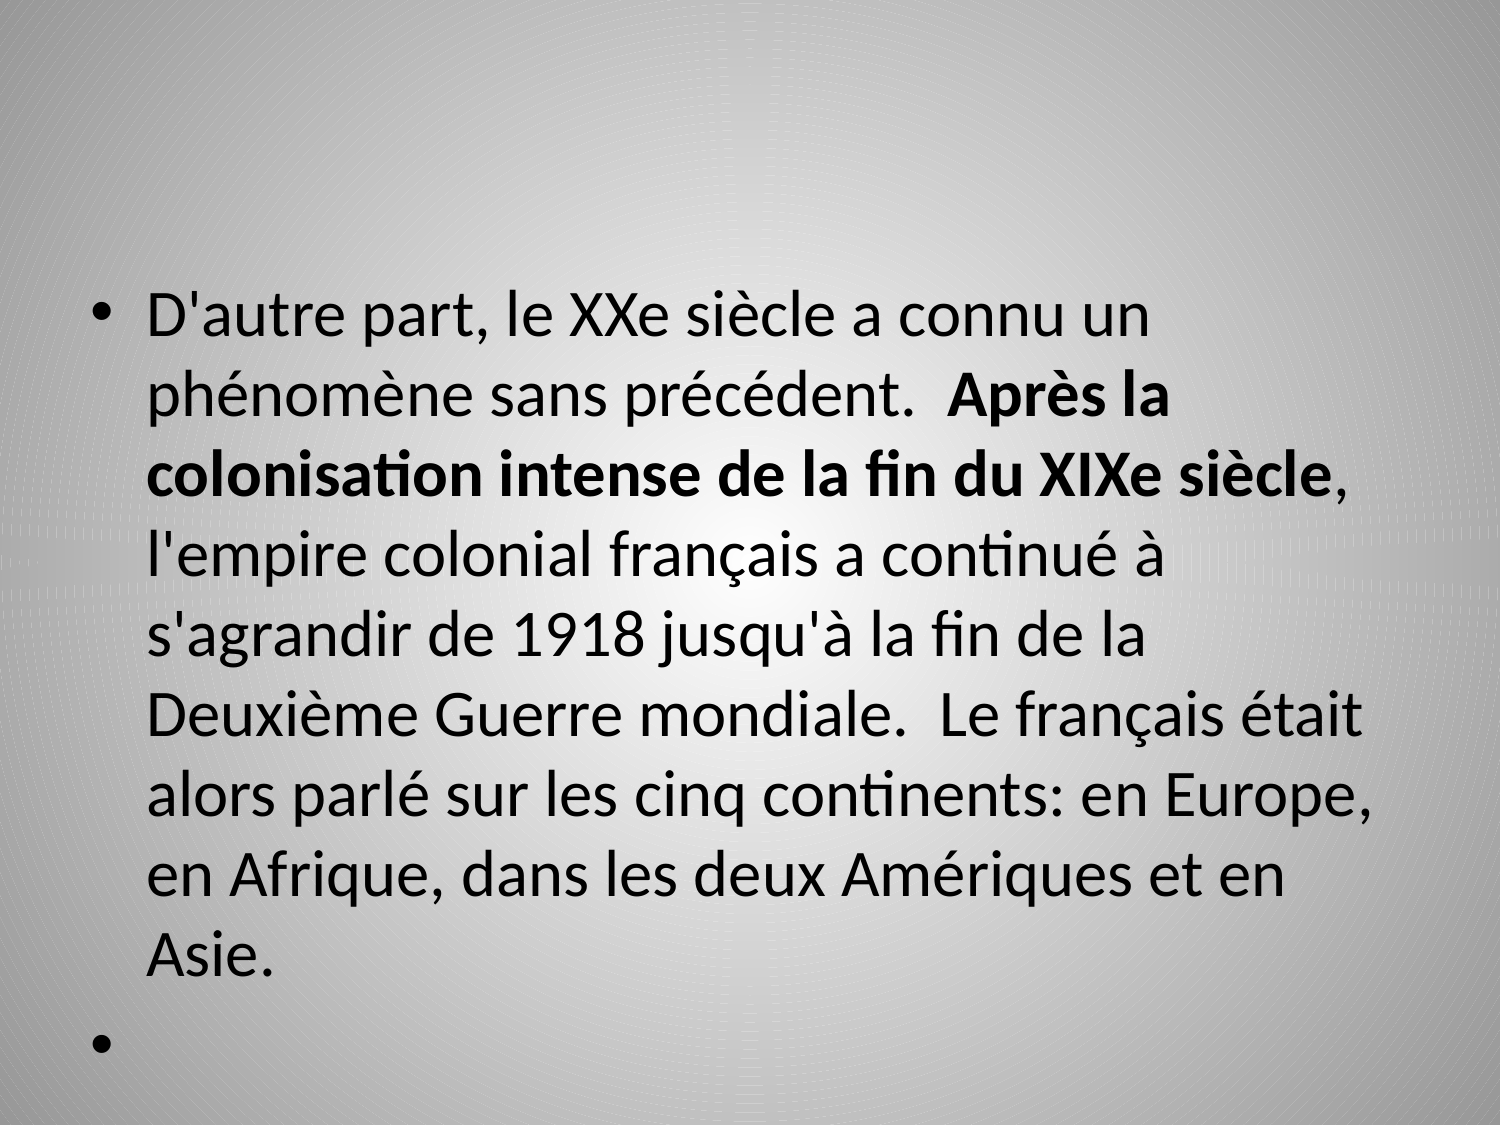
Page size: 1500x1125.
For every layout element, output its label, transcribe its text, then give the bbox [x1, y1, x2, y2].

list D'autre part, le XXe siècle a connu un phénomène sans précédent. Après la colonisation intense de la fin du XIXe siècle, l'empire colonial français a continué à s'agrandir de 1918 jusqu'à la fin de la Deuxième Guerre mondiale. Le français était alors parlé sur les cinq continents: en Europe, en Afrique, dans les deux Amériques et en Asie. [75, 262, 1425, 1005]
